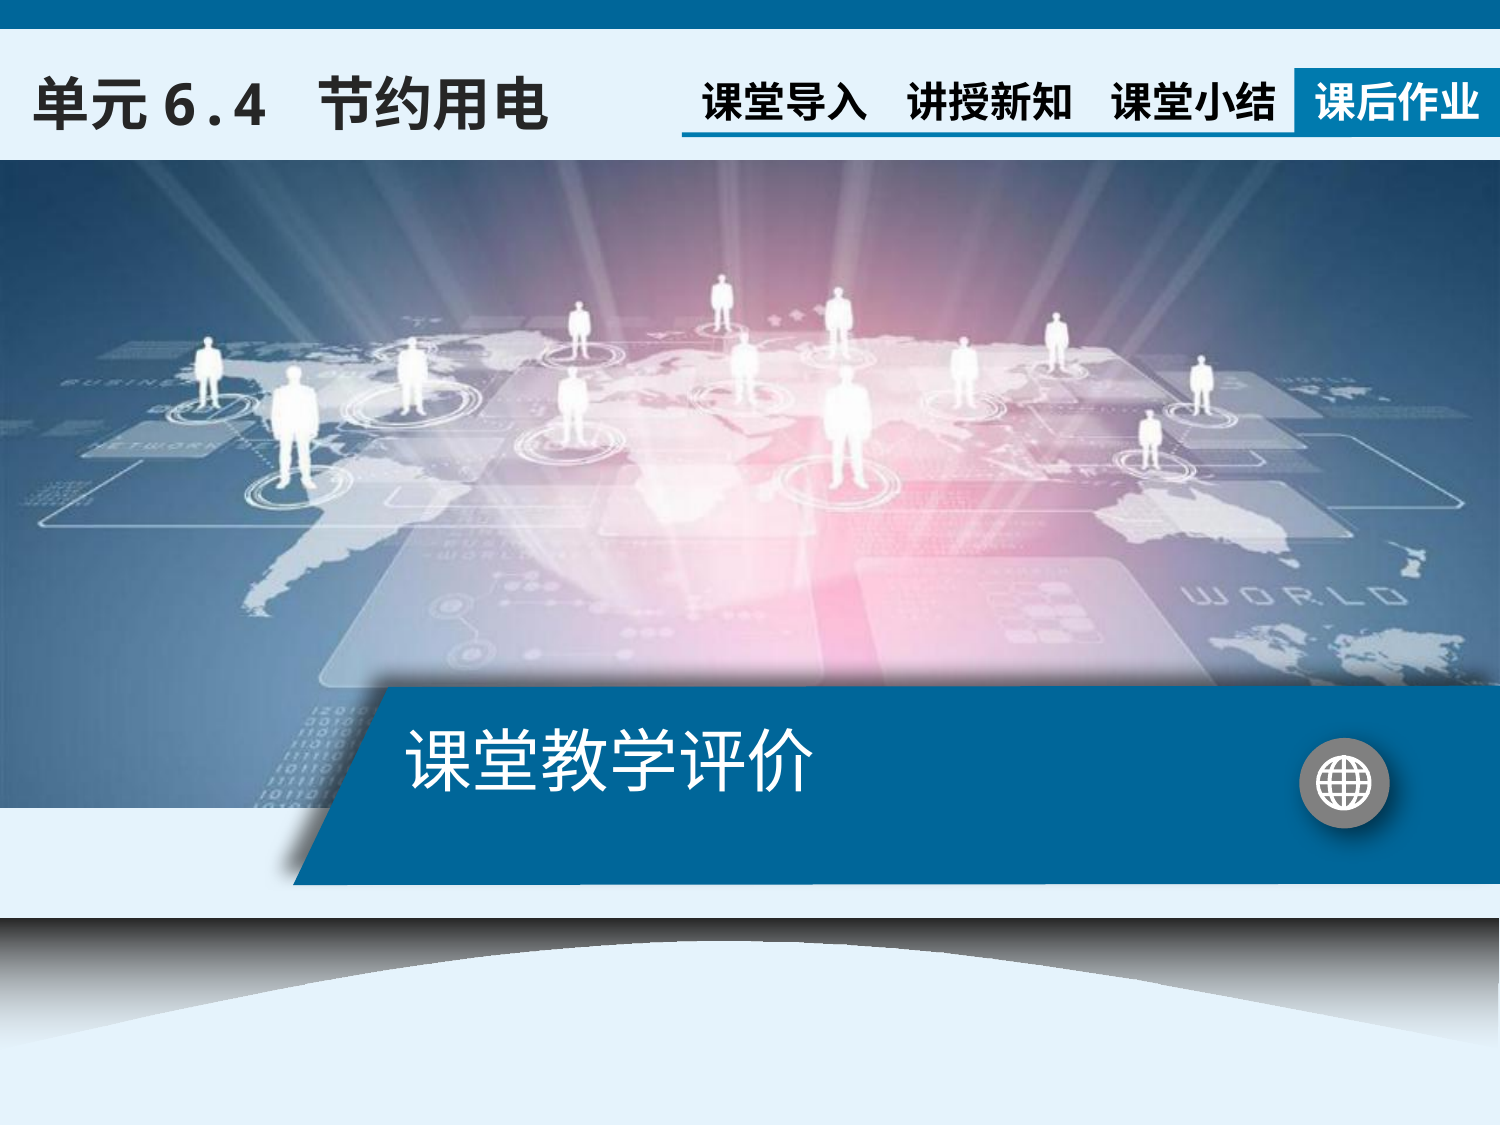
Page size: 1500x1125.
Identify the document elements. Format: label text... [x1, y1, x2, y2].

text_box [16, 59, 1500, 146]
picture [0, 160, 1500, 808]
title 课堂教学评价 [388, 654, 1499, 809]
